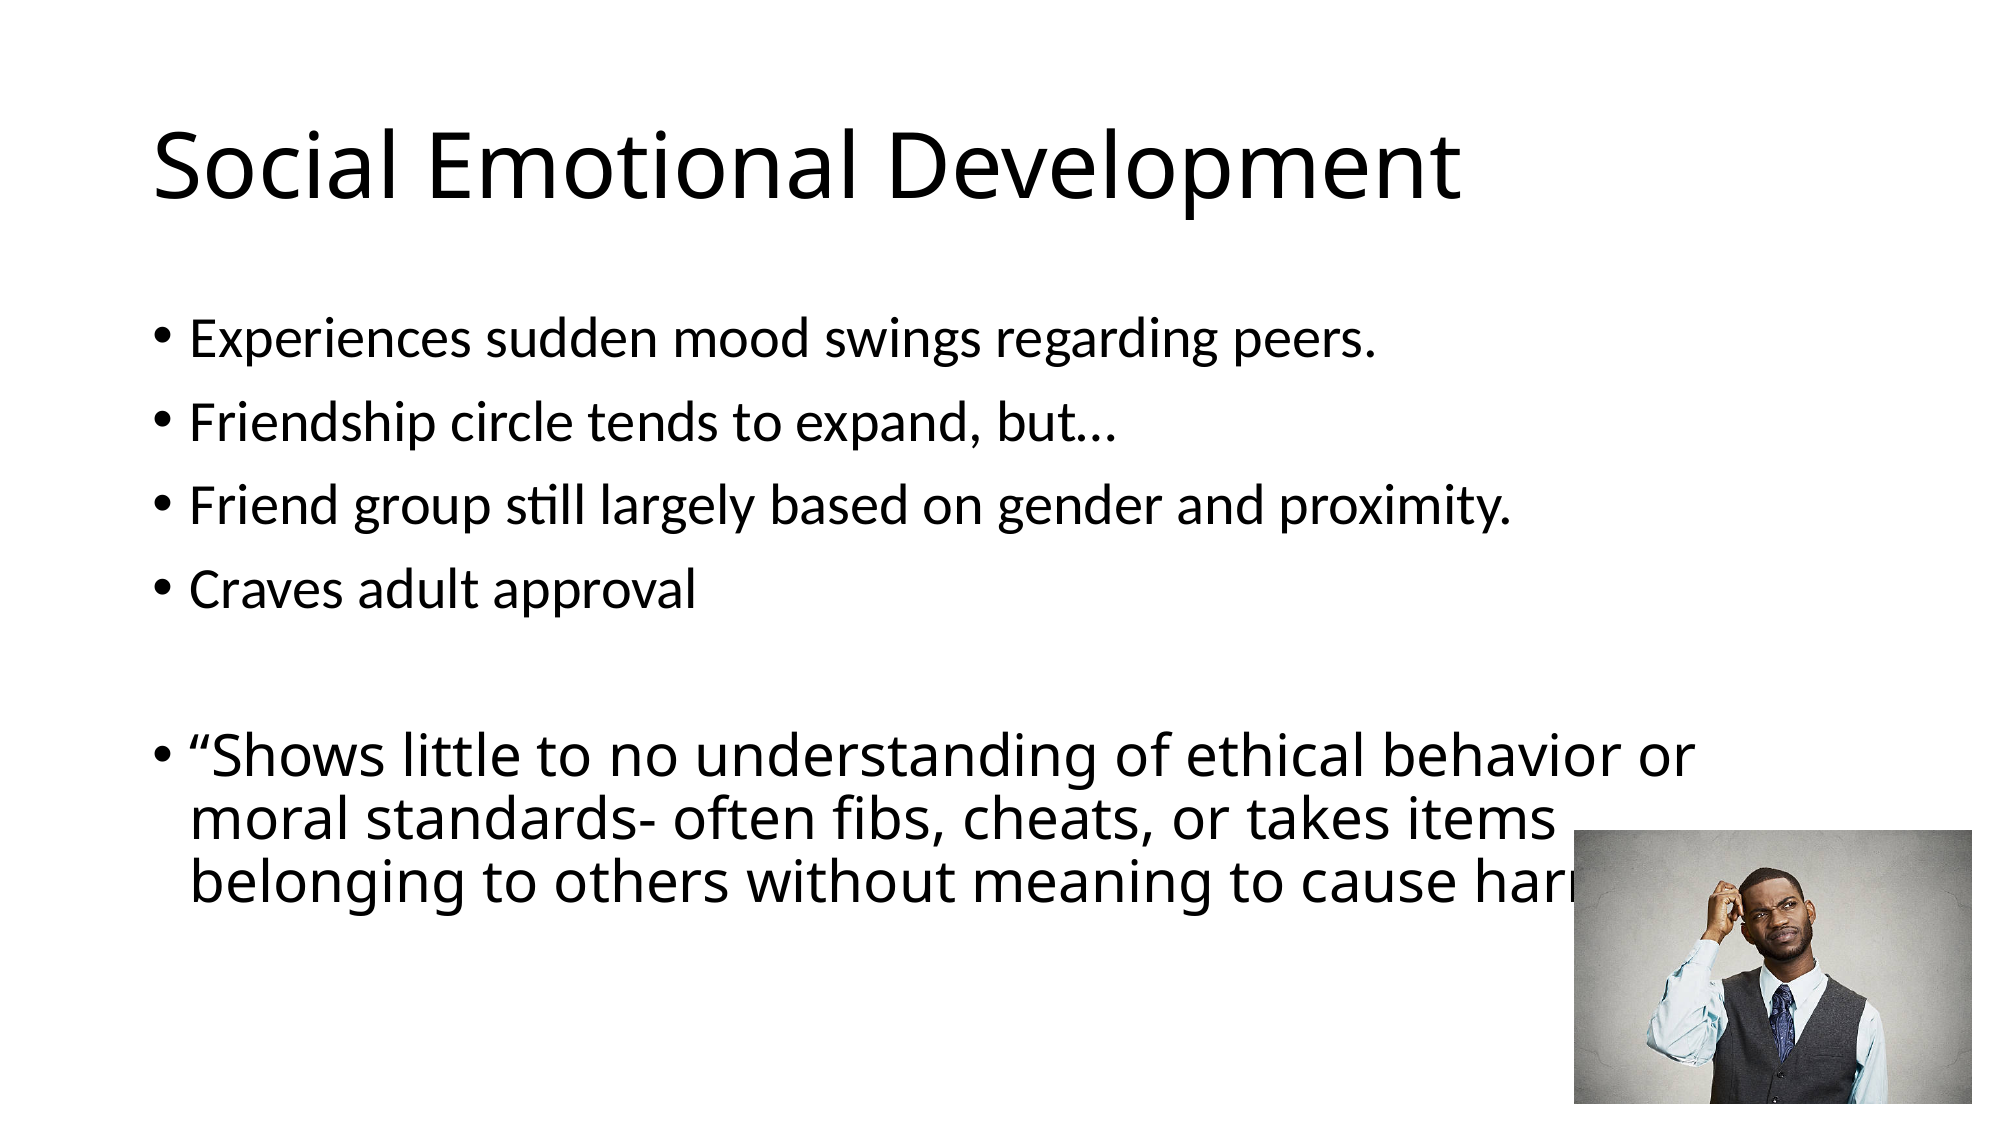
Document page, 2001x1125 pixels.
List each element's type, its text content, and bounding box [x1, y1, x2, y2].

list Experiences sudden mood swings regarding peers. Friendship circle tends to expand, but… Friend group still largely based on gender and proximity. Craves adult approval “Shows little to no understanding of ethical behavior or moral standards- often fibs, cheats, or takes items belonging to others without meaning to cause harm.” [137, 299, 1748, 1014]
picture [1574, 830, 1972, 1104]
title Social Emotional Development [137, 59, 1863, 278]
